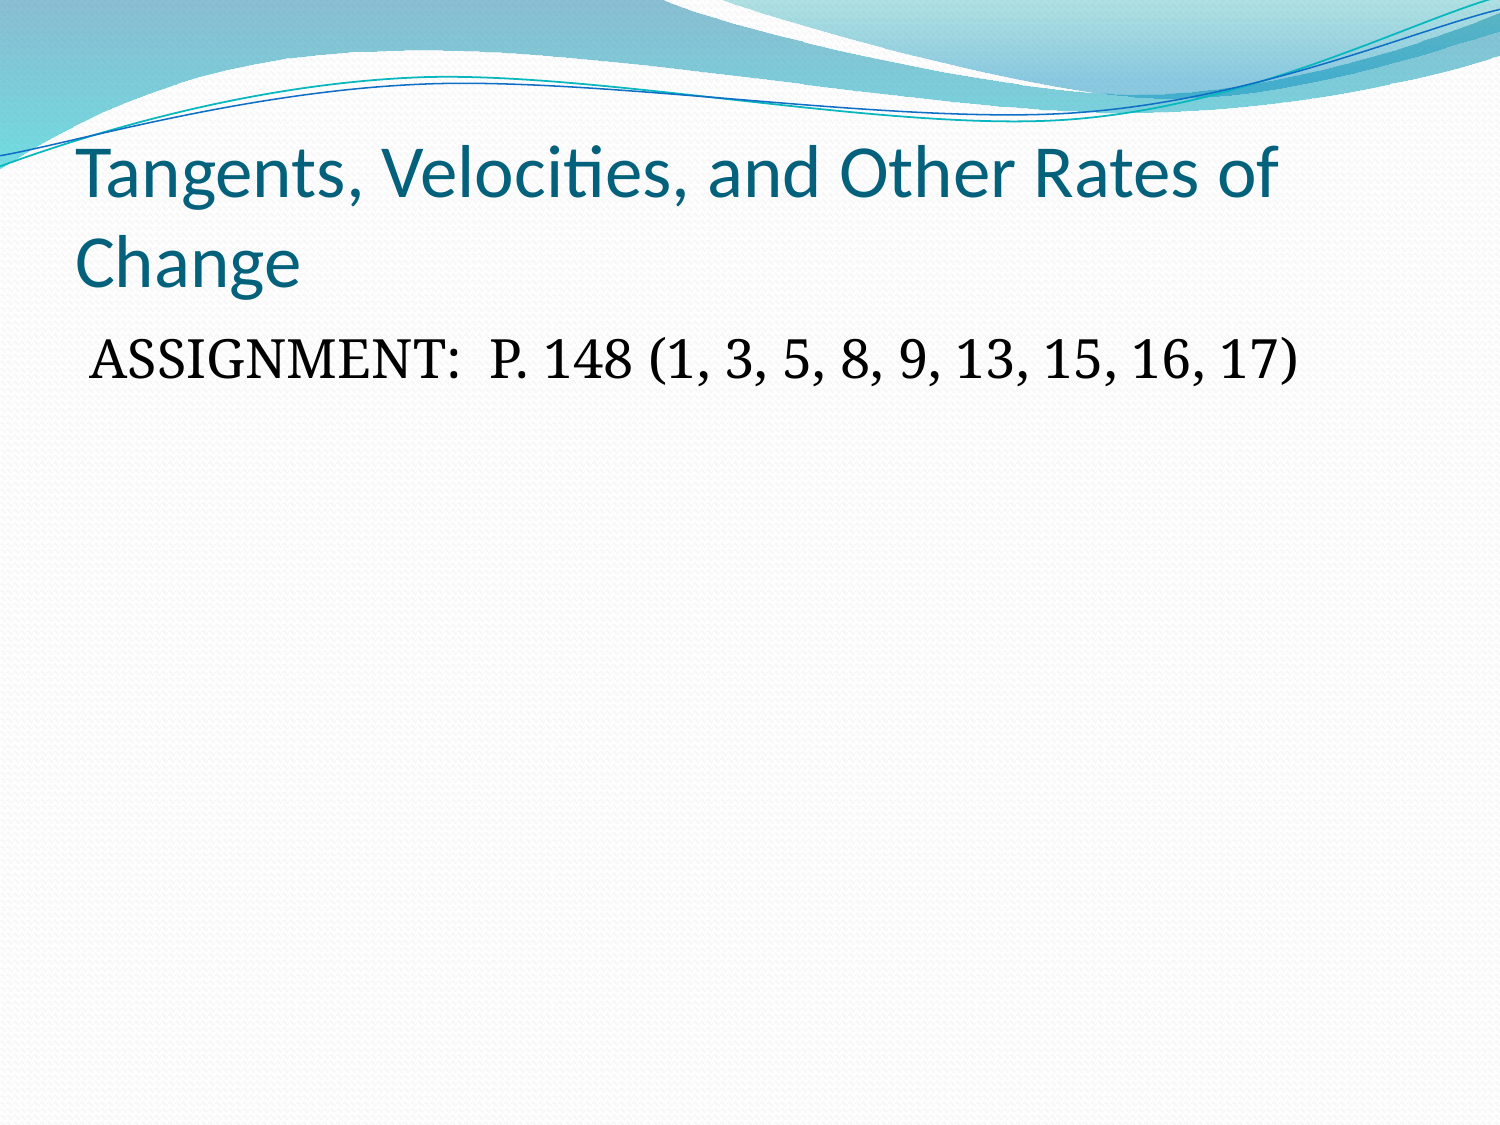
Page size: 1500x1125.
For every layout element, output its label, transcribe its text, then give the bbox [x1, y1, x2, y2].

title Tangents, Velocities, and Other Rates of Change [75, 115, 1425, 303]
list ASSIGNMENT: P. 148 (1, 3, 5, 8, 9, 13, 15, 16, 17) [75, 317, 1425, 1038]
